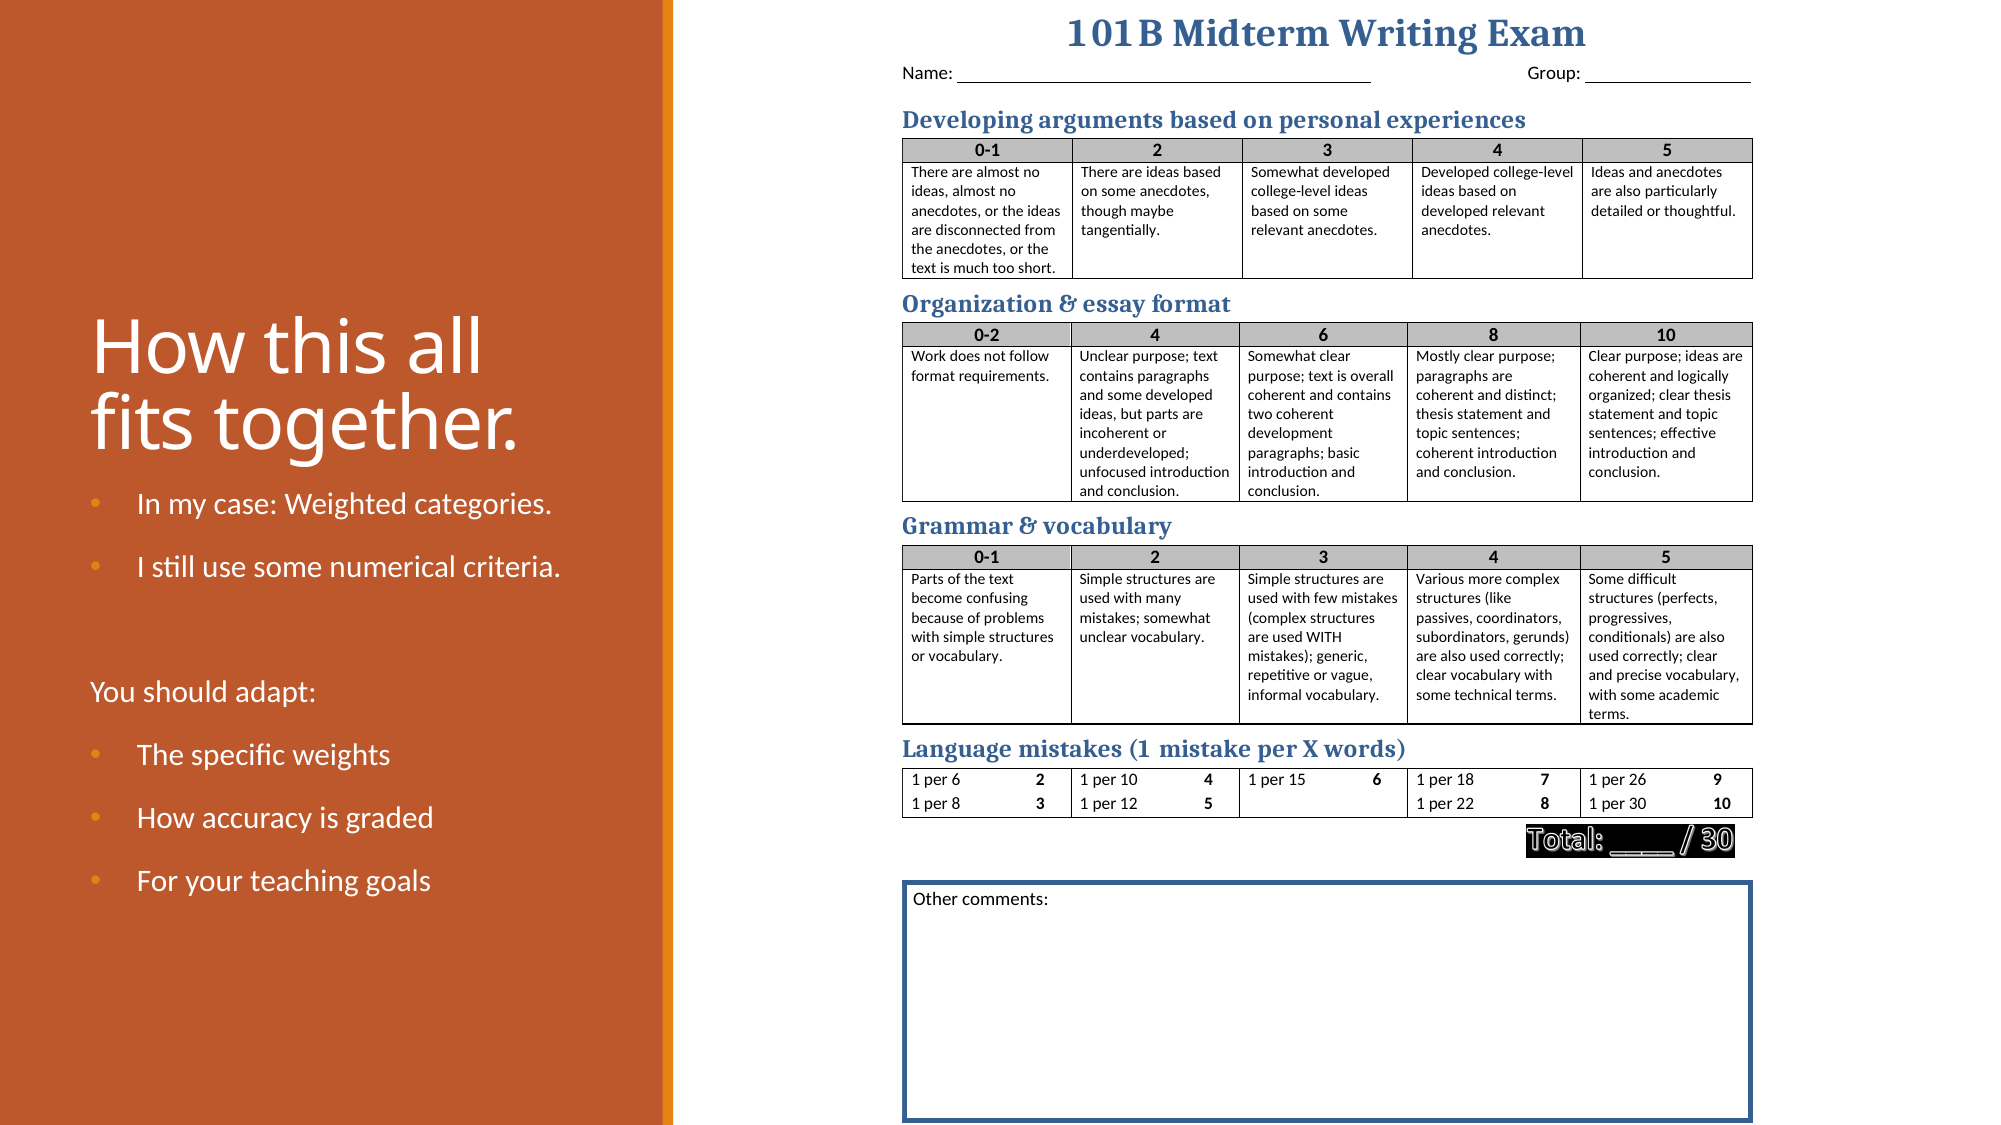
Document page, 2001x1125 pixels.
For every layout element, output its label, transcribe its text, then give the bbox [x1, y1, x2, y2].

list In my case: Weighted categories. I still use some numerical criteria. You should adapt: The specific weights How accuracy is graded For your teaching goals [75, 479, 600, 1035]
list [901, 0, 1755, 1125]
title How this all fits together. [75, 97, 600, 473]
